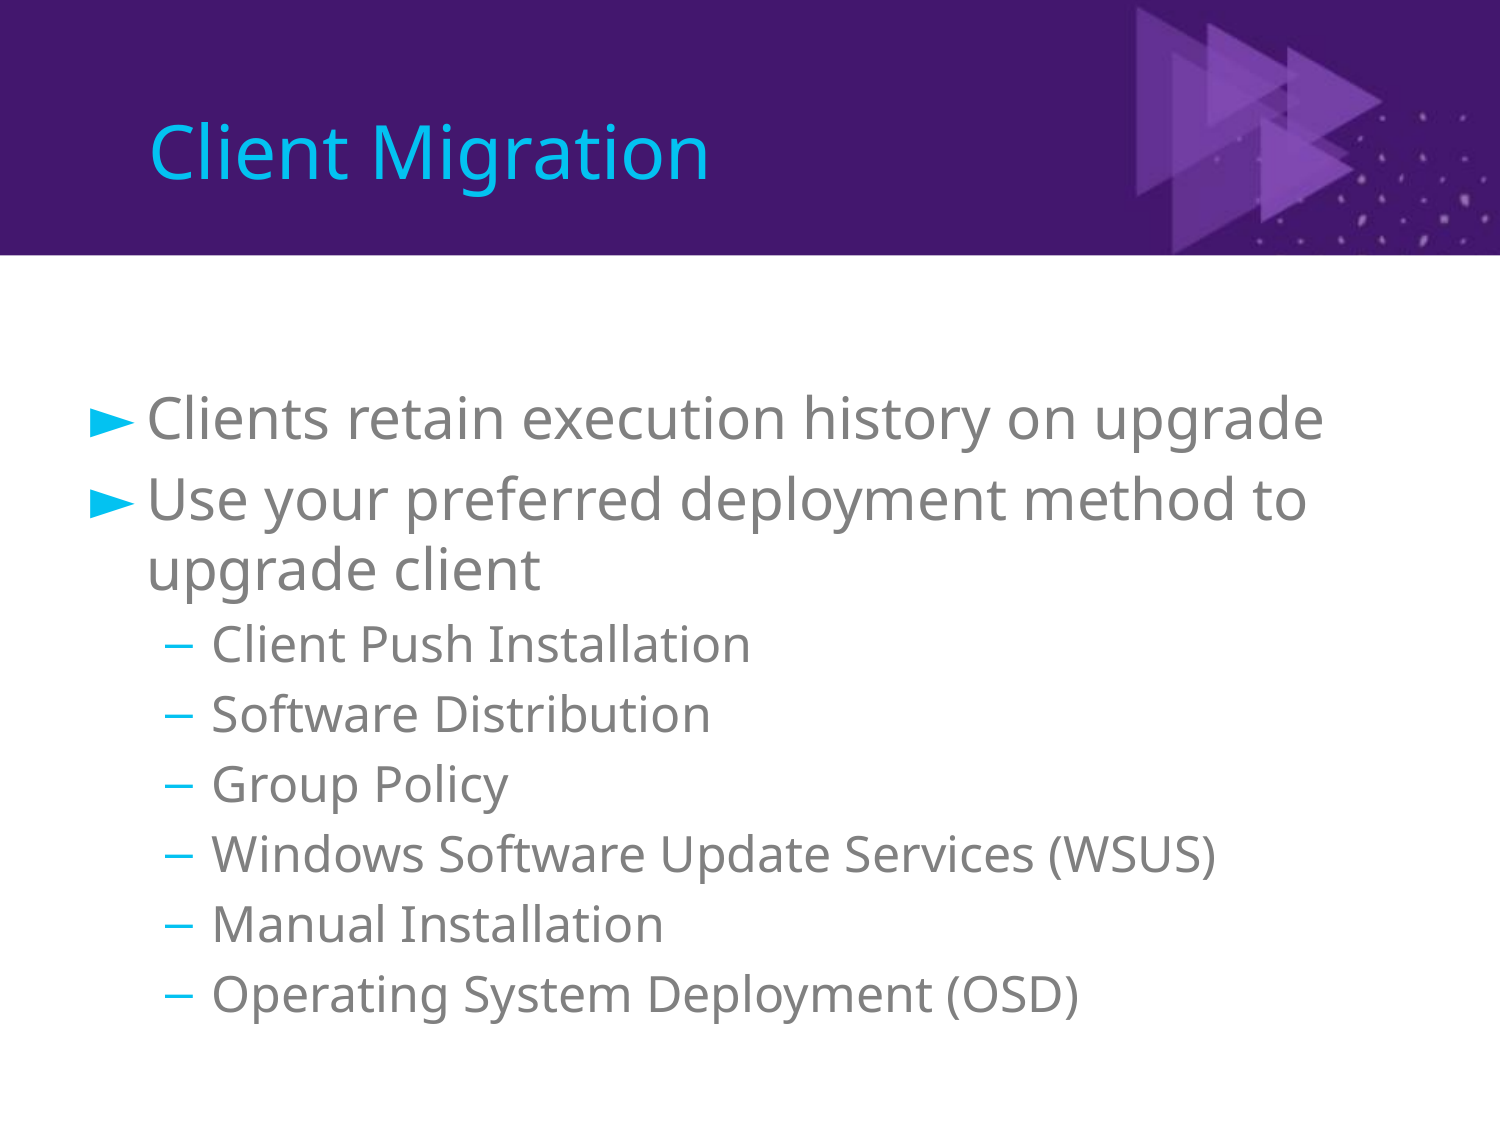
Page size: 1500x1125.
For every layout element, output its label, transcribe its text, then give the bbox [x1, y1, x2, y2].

picture [0, 0, 1500, 255]
list Clients retain execution history on upgrade Use your preferred deployment method to upgrade client Client Push Installation Software Distribution Group Policy Windows Software Update Services (WSUS) Manual Installation Operating System Deployment (OSD) [75, 373, 1425, 1083]
title Client Migration [75, 56, 1425, 244]
